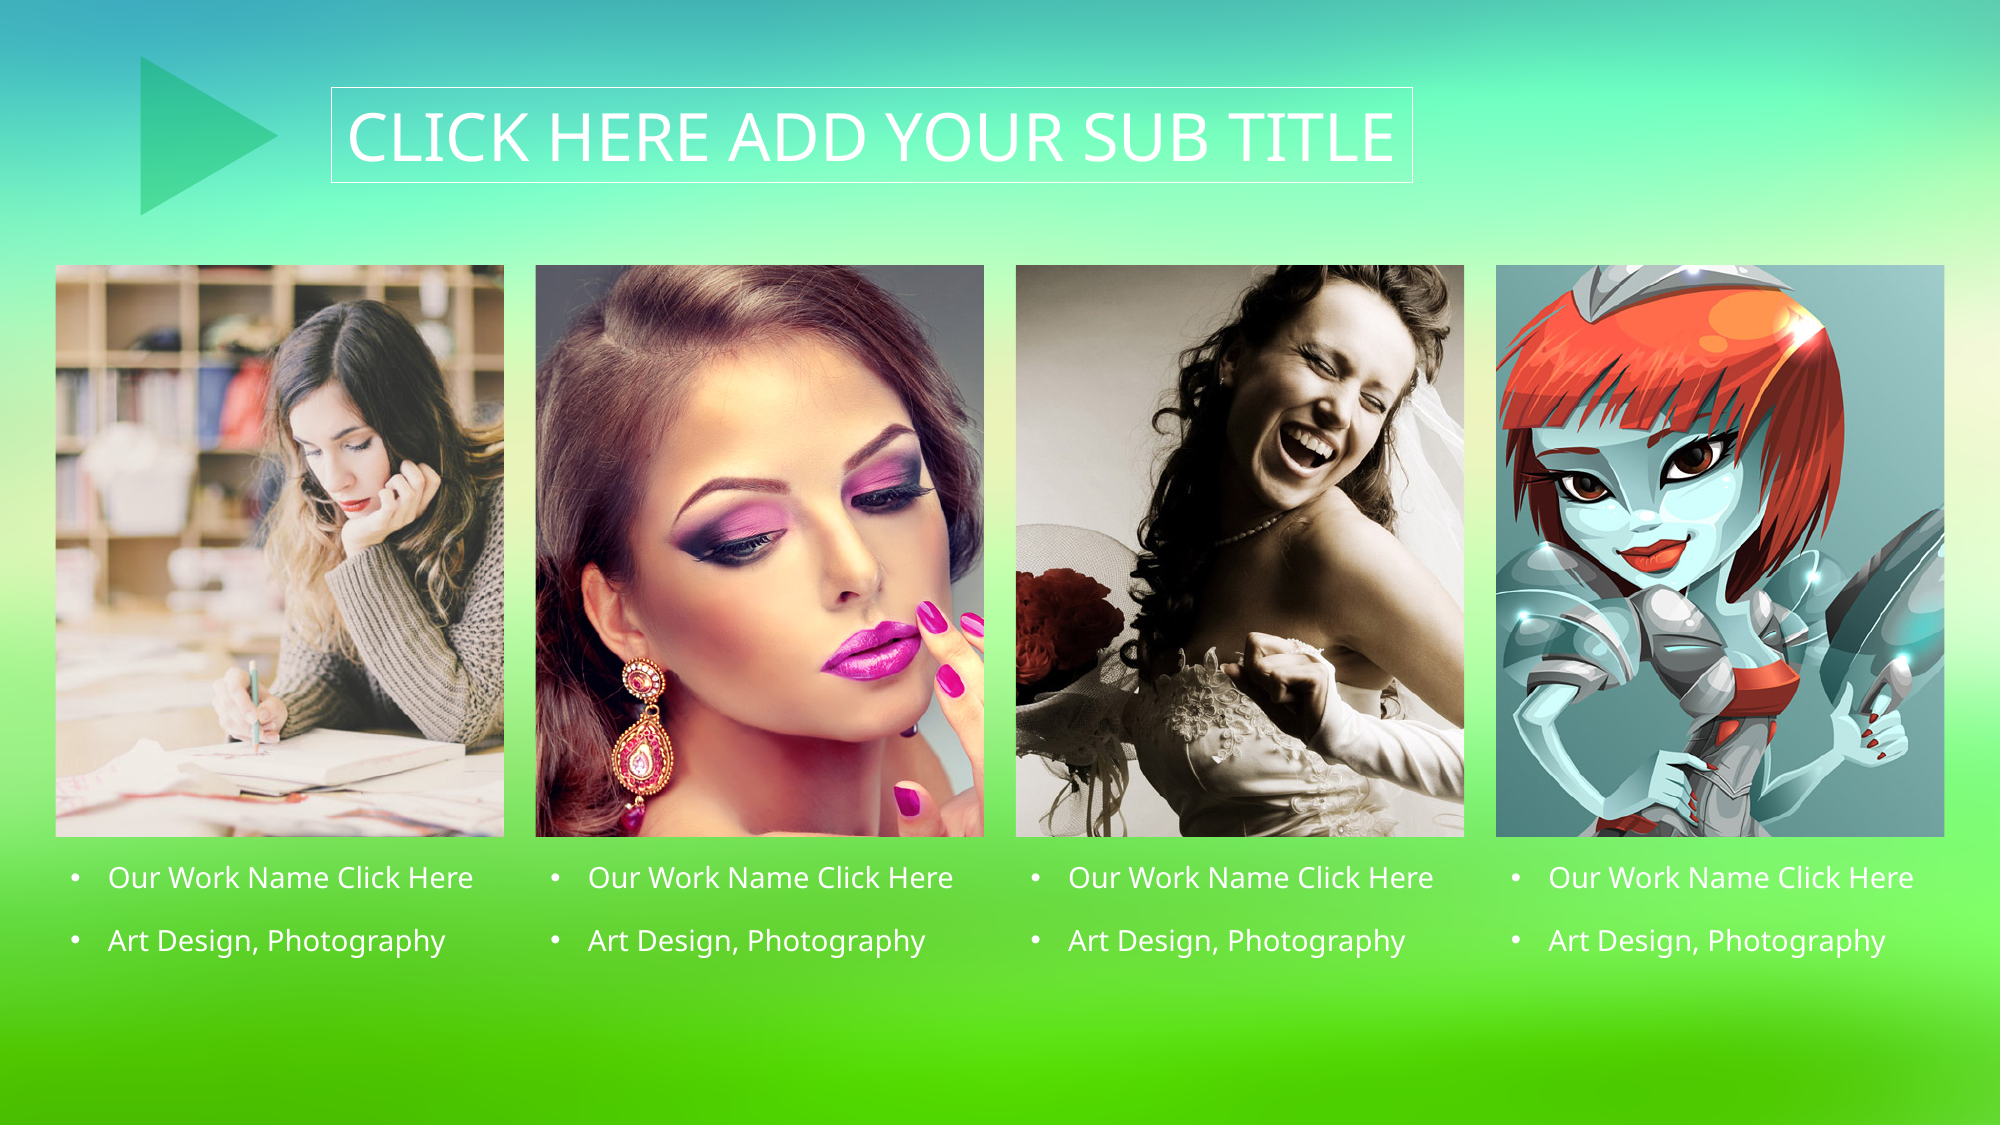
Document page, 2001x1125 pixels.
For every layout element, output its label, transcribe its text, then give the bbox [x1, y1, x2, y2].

picture [0, 0, 2000, 1125]
text_box Our Work Name Click Here [535, 852, 984, 914]
text_box [139, 54, 281, 218]
text_box Our Work Name Click Here [55, 852, 504, 914]
text_box Art Design, Photography [535, 914, 984, 968]
text_box Art Design, Photography [1015, 914, 1465, 968]
text_box Art Design, Photography [55, 914, 504, 968]
text_box CLICK HERE ADD YOUR SUB TITLE [331, 87, 1413, 183]
text_box Our Work Name Click Here [1015, 852, 1465, 914]
text_box Our Work Name Click Here [1496, 852, 1945, 914]
text_box Art Design, Photography [1496, 914, 1945, 968]
